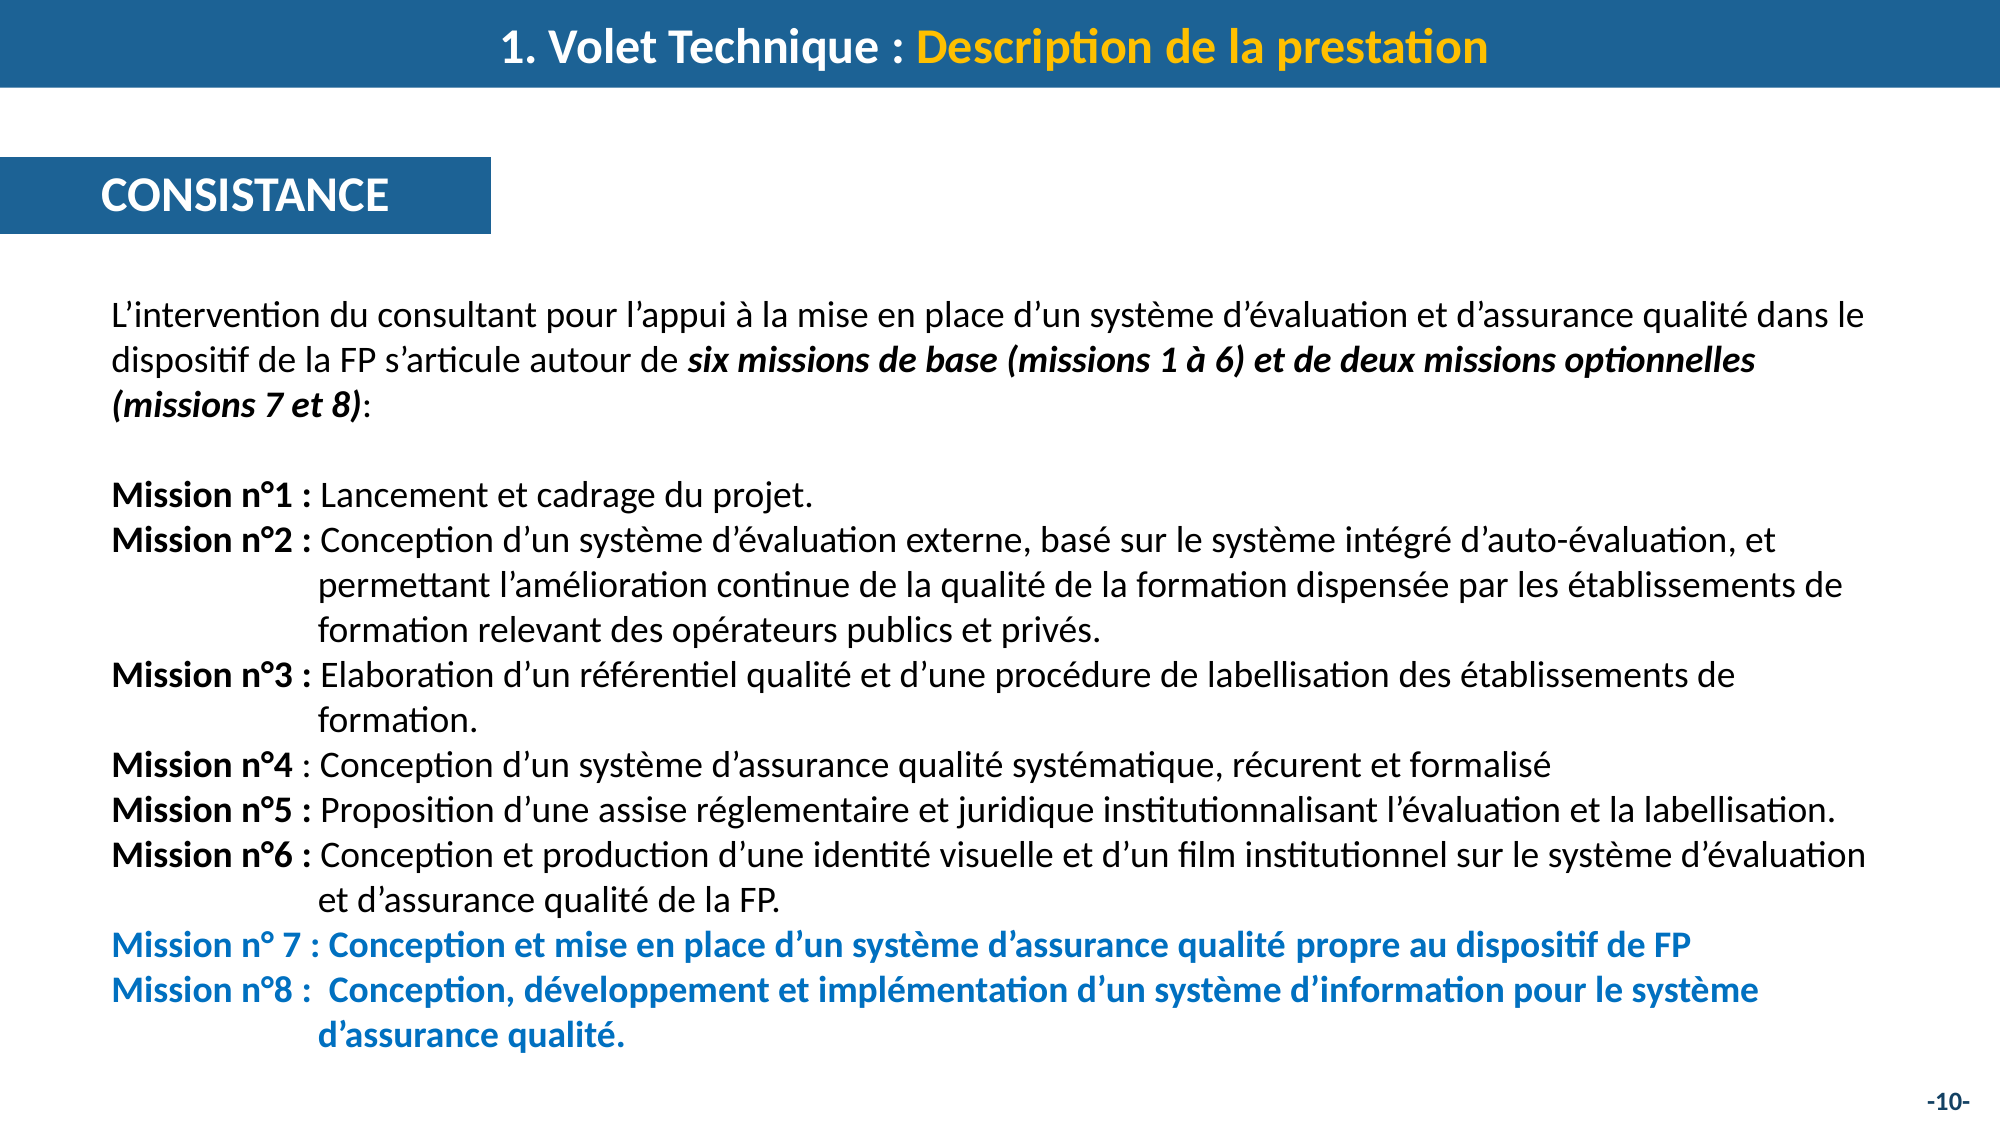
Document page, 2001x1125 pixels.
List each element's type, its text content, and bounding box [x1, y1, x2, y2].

text_box CONSISTANCE [0, 157, 491, 234]
text_box 1. Volet Technique : Description de la prestation [0, 0, 2000, 90]
slide_number -10- [1510, 1083, 1971, 1116]
text_box L’intervention du consultant pour l’appui à la mise en place d’un système d’évaluation et d’assurance qualité dans le dispositif de la FP s’articule autour de six missions de base (missions 1 à 6) et de deux missions optionnelles (missions 7 et 8): Mission n°1 : Lancement et cadrage du projet. Mission n°2 : Conception d’un système d’évaluation externe, basé sur le système intégré d’auto-évaluation, et permettant l’amélioration continue de la qualité de la formation dispensée par les établissements de formation relevant des opérateurs publics et privés. Mission n°3 : Elaboration d’un référentiel qualité et d’une procédure de labellisation des établissements de formation. Mission n°4 : Conception d’un système d’assurance qualité systématique, récurent et formalisé Mission n°5 : Proposition d’une assise réglementaire et juridique institutionnalisant l’évaluation et la labellisation. Mission n°6 : Conception et production d’une identité visuelle et d’un film institutionnel sur le système d’évaluation et d’assurance qualité de la FP. Mission n° 7 : Conception et mise en place d’un système d’assurance qualité propre au dispositif de FP Mission n°8 : Conception, développement et implémentation d’un système d’information pour le système d’assurance qualité. [96, 282, 1904, 1063]
